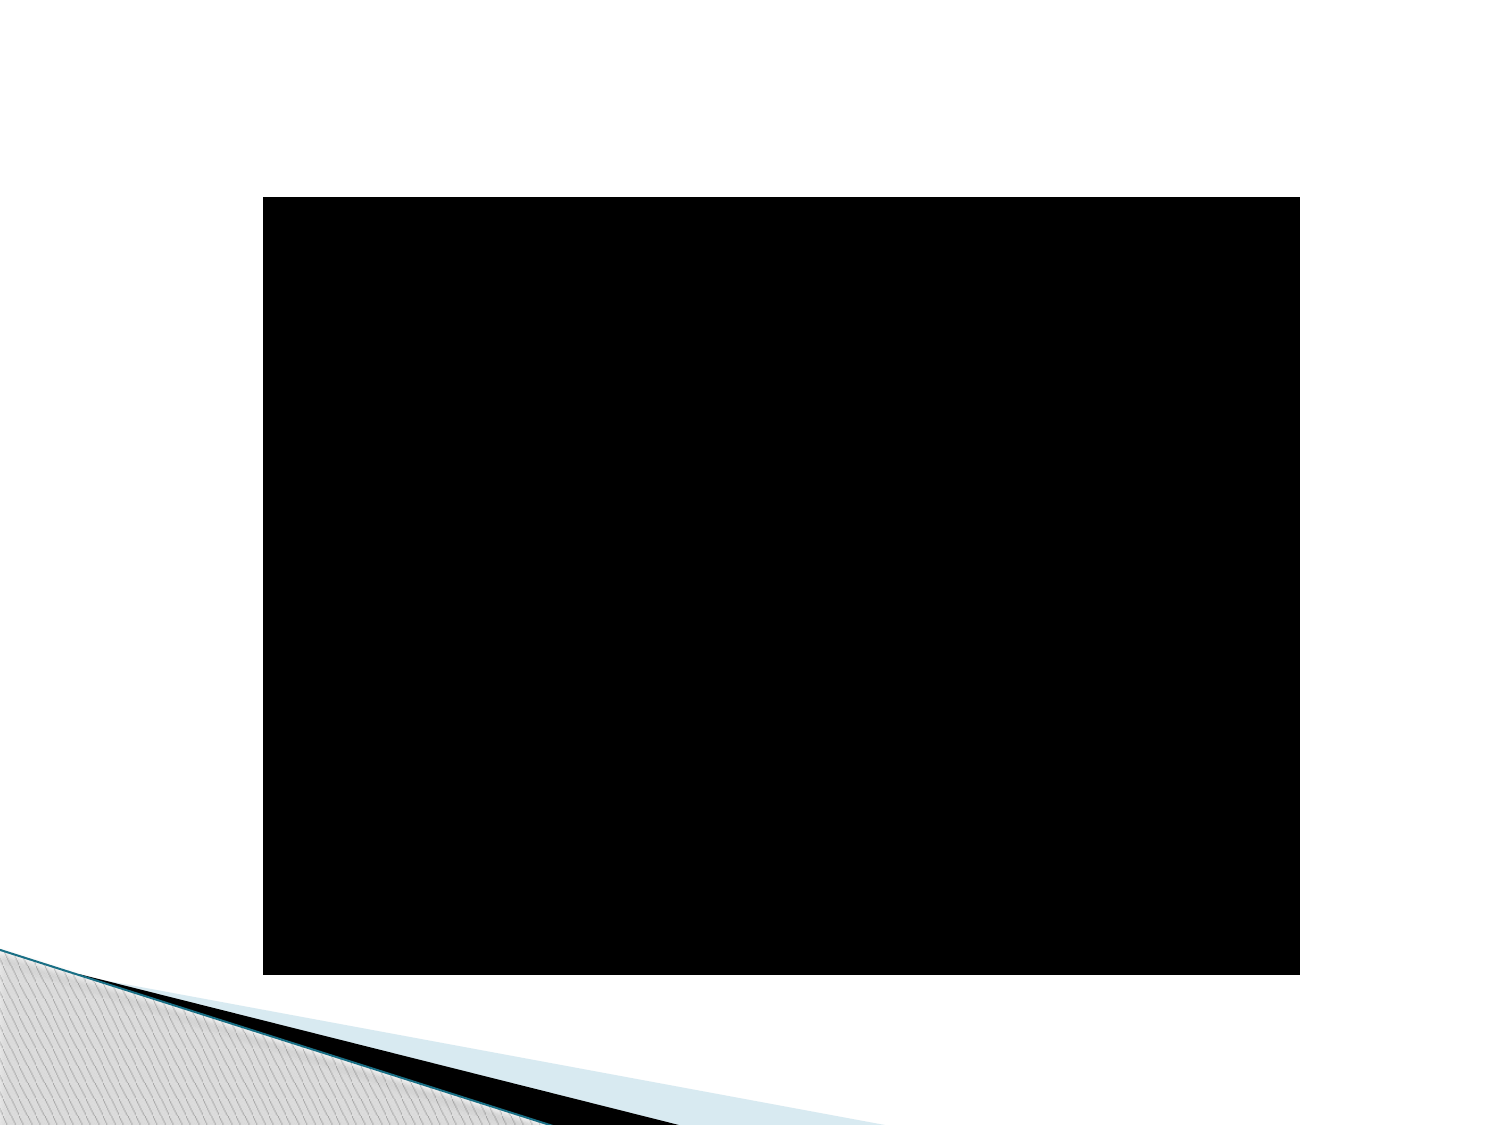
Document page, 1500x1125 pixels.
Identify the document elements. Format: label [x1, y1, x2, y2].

text_box [262, 196, 1301, 976]
